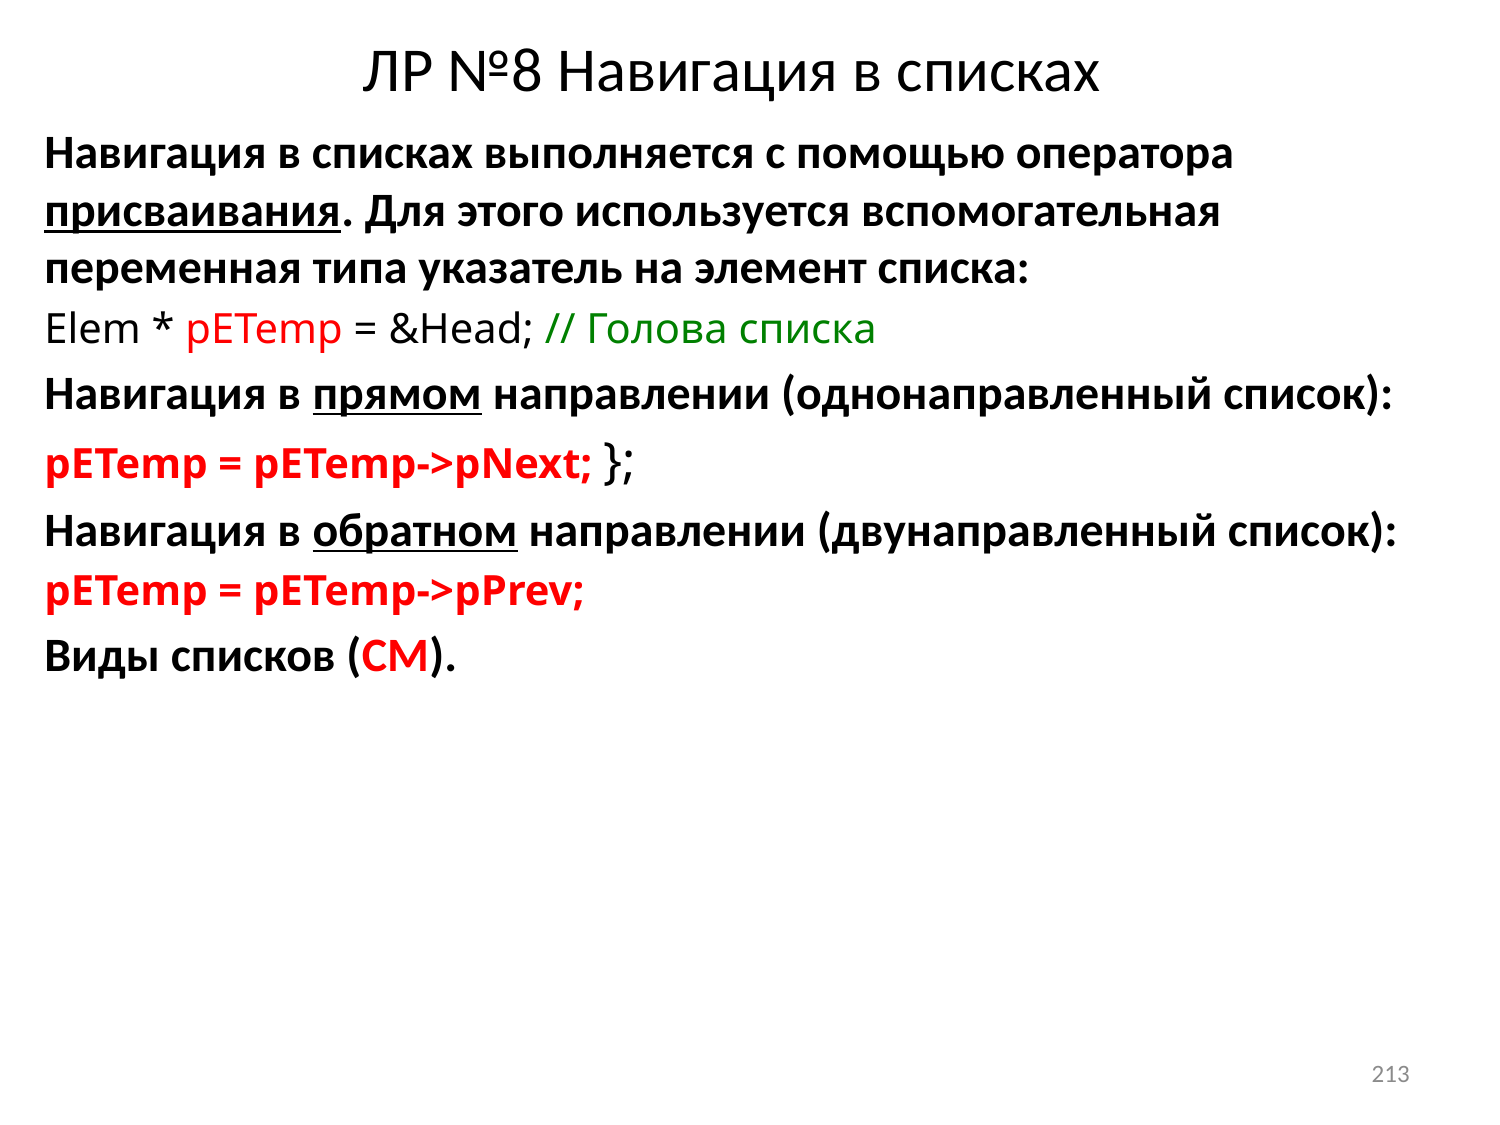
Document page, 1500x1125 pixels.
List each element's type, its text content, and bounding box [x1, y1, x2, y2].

title ЛР №8 Навигация в списках [147, 19, 1317, 113]
text_box Навигация в списках выполняется с помощью оператора присваивания. Для этого используется вспомогательная переменная типа указатель на элемент списка: Elem * pETemp = &Head; // Голова списка Навигация в прямом направлении (однонаправленный список): pETemp = pETemp->pNext; }; Навигация в обратном направлении (двунаправленный список): pETemp = pETemp->pPrev; Виды списков (СМ). [29, 113, 1453, 953]
slide_number 213 [1074, 1042, 1425, 1103]
